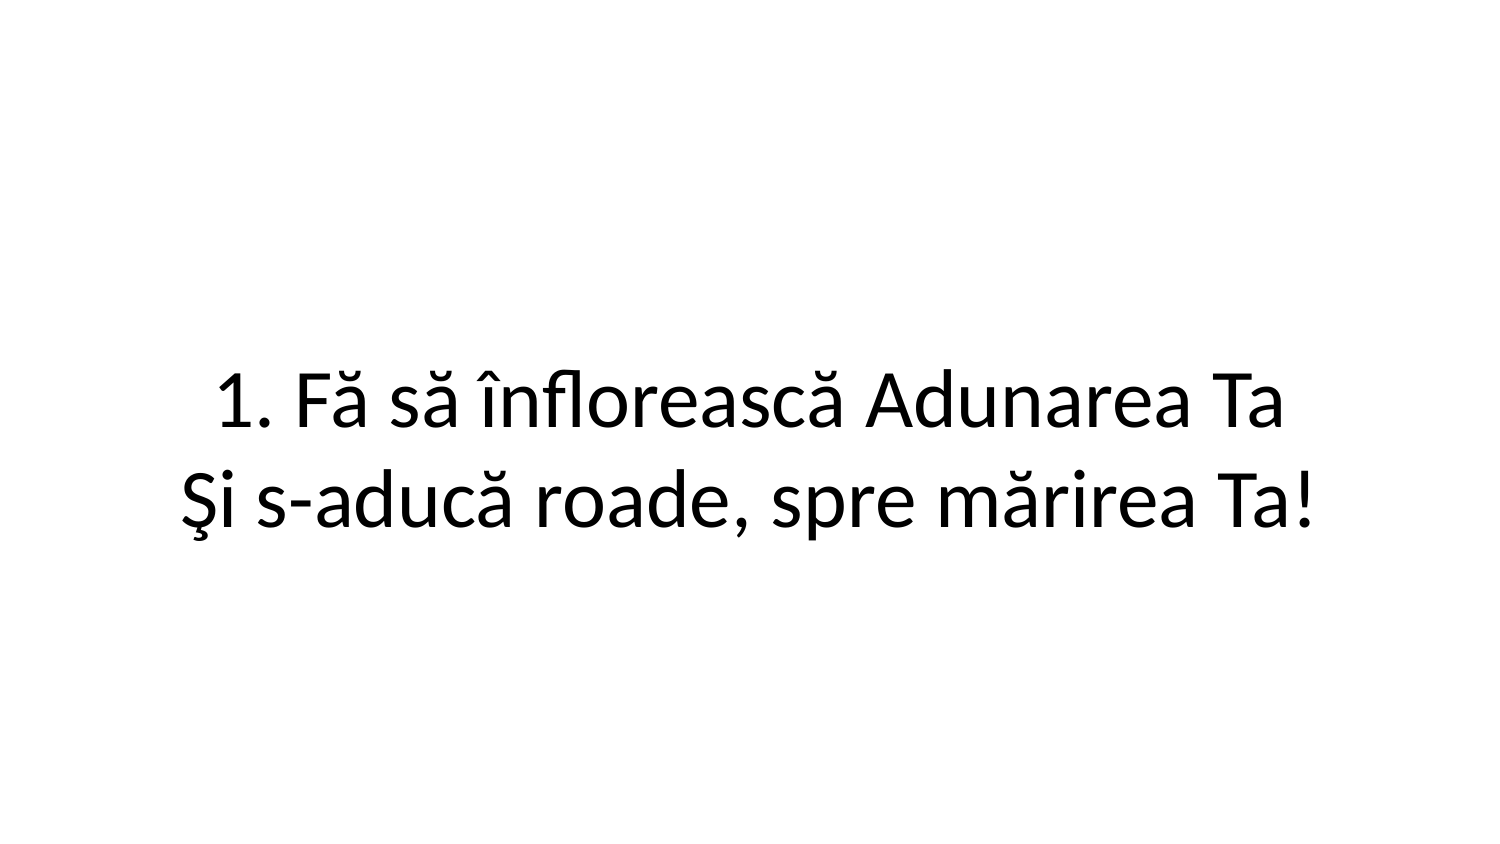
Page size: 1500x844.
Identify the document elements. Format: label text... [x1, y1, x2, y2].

text_box 1. Fă să înflorească Adunarea Ta Şi s-aducă roade, spre mărirea Ta! [165, 292, 1335, 552]
